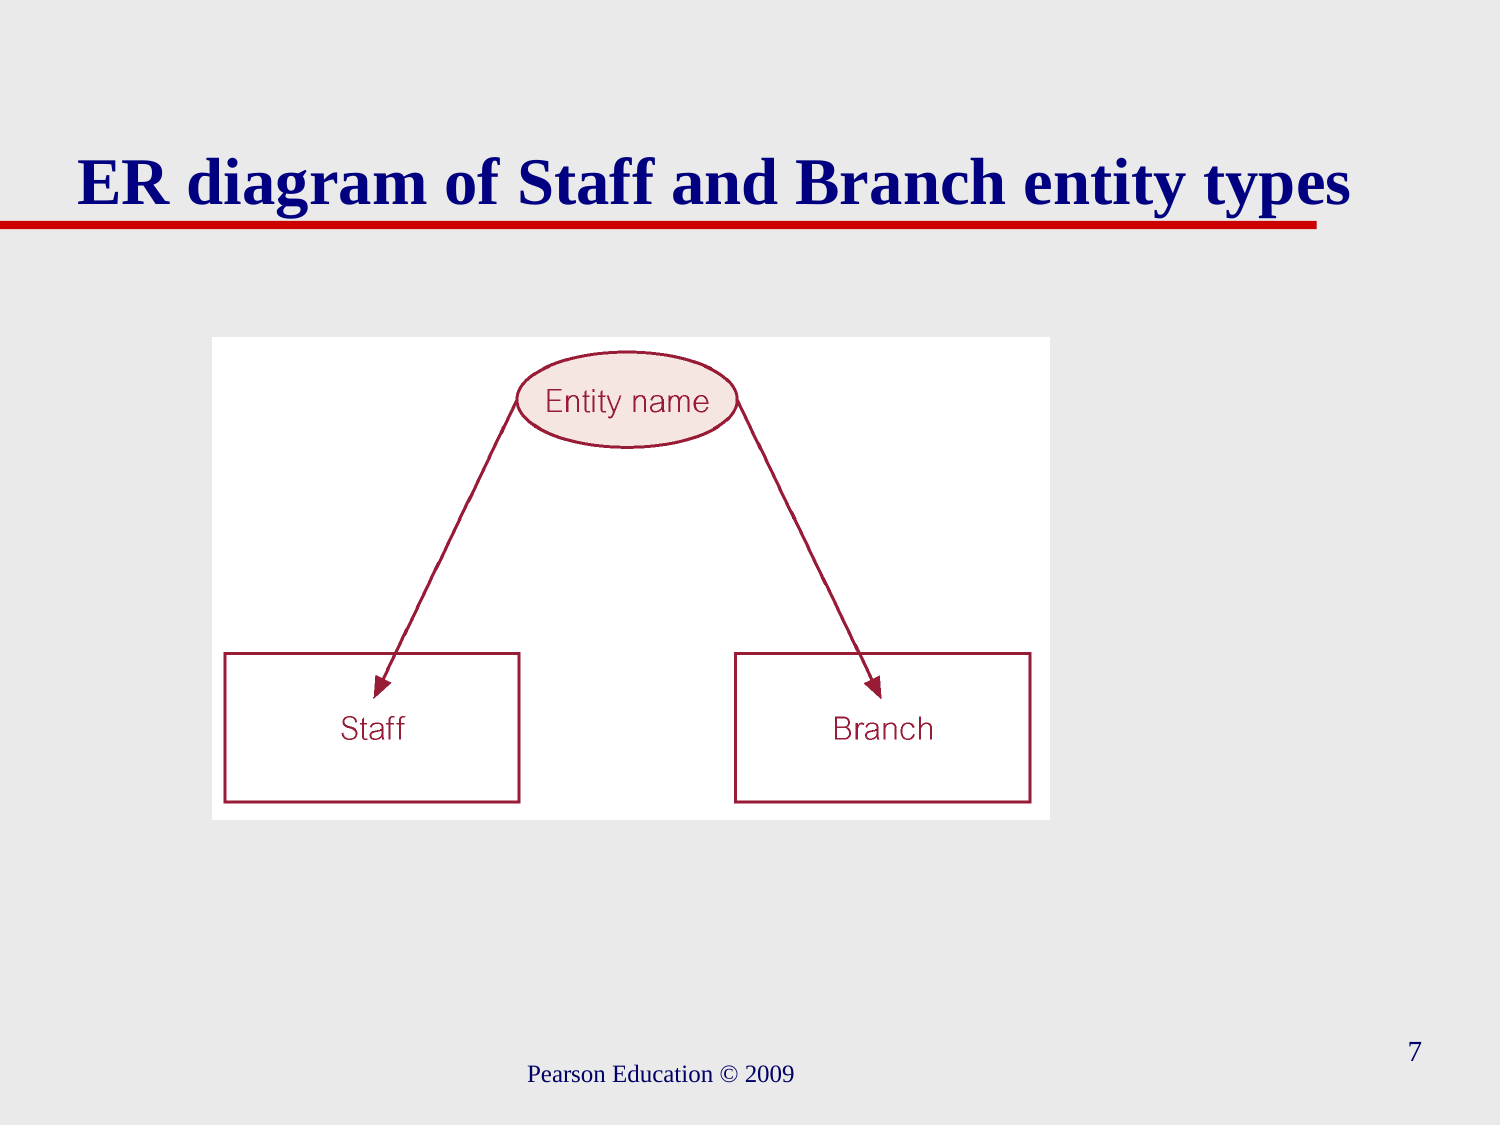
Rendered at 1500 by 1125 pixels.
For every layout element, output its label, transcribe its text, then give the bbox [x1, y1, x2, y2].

slide_number 7 [1125, 1012, 1438, 1088]
picture [212, 337, 1051, 821]
title ER diagram of Staff and Branch entity types [62, 43, 1426, 226]
text_box Pearson Education © 2009 [512, 1050, 1038, 1095]
